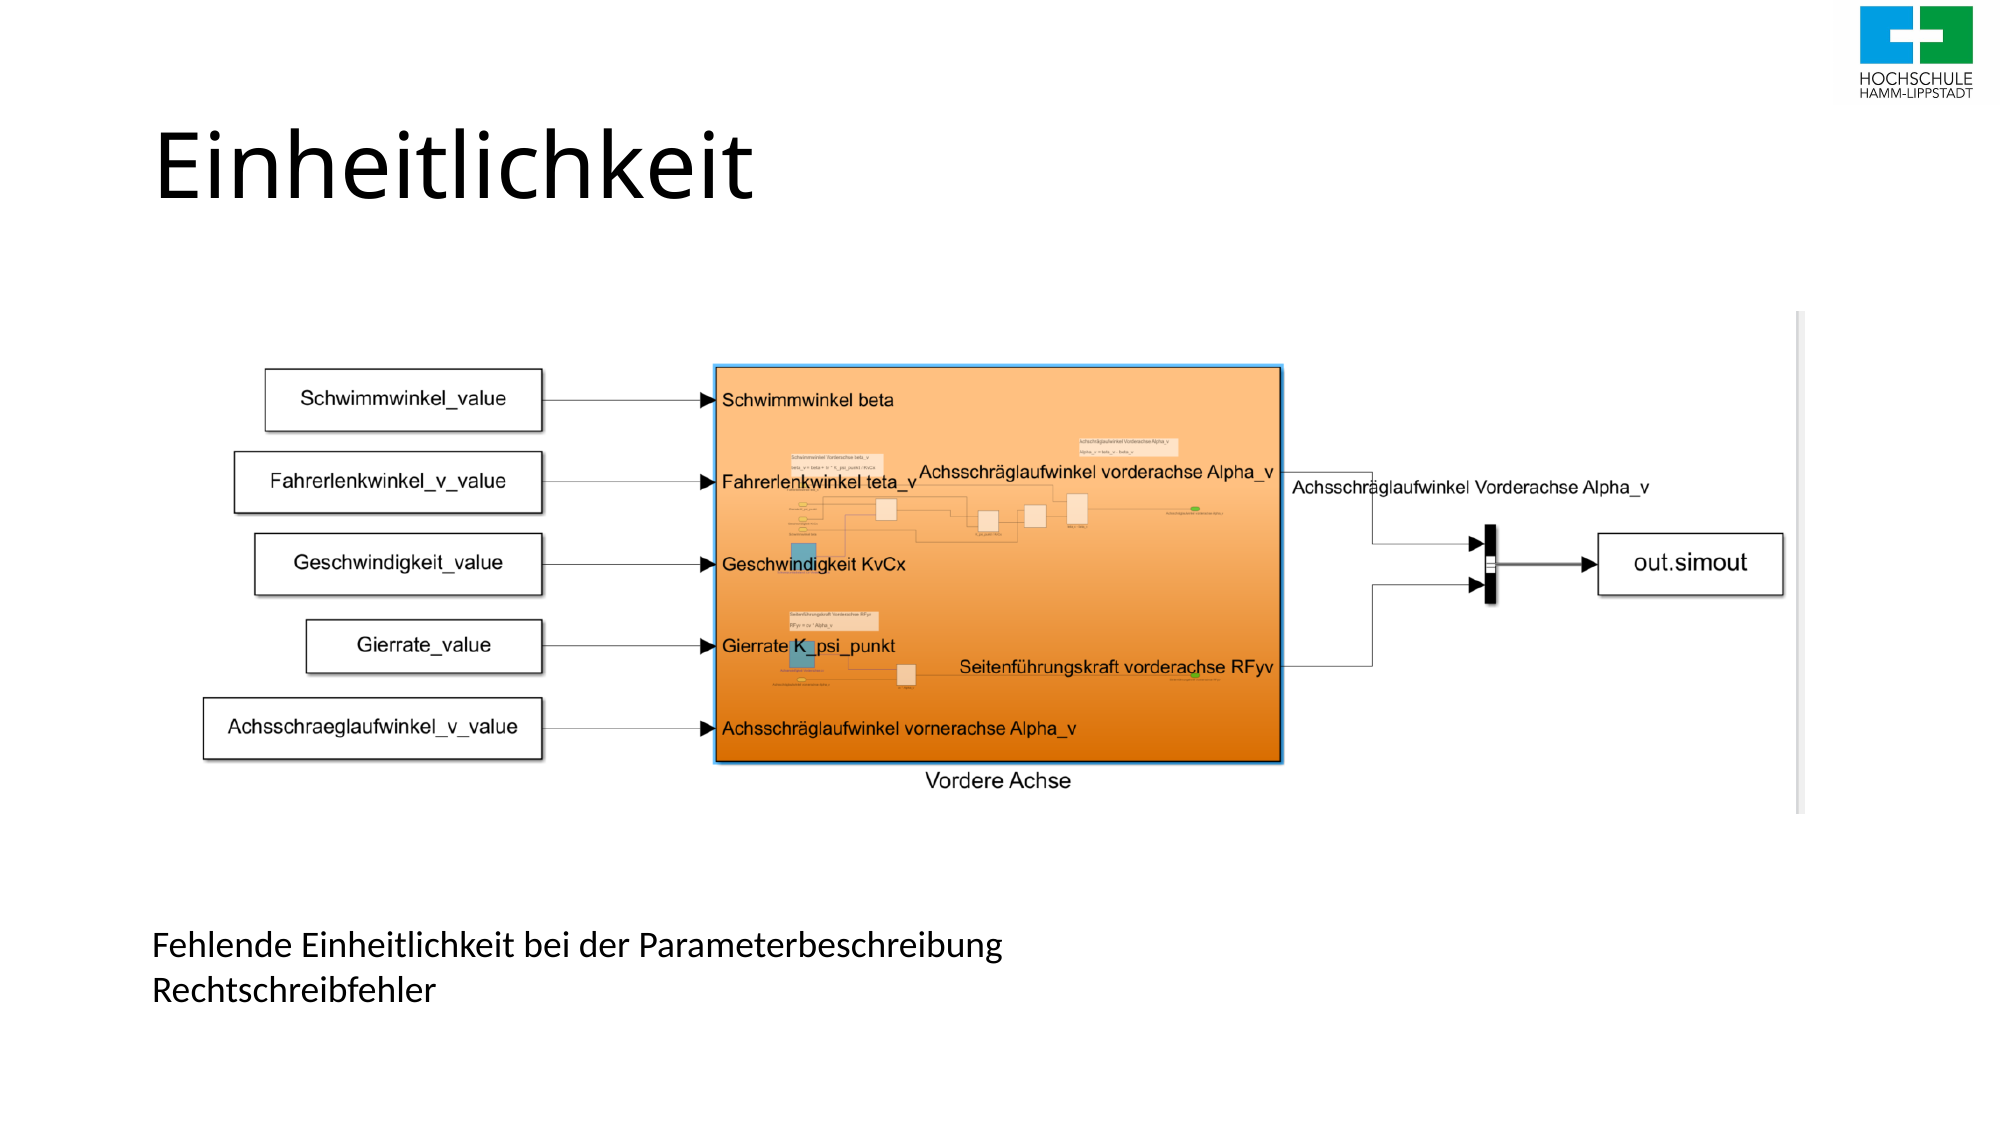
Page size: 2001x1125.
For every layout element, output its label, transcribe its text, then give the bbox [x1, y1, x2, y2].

text_box Fehlende Einheitlichkeit bei der Parameterbeschreibung Rechtschreibfehler [137, 912, 1805, 1017]
title Einheitlichkeit [137, 59, 1863, 278]
picture [1833, 0, 2000, 105]
picture [195, 311, 1805, 814]
